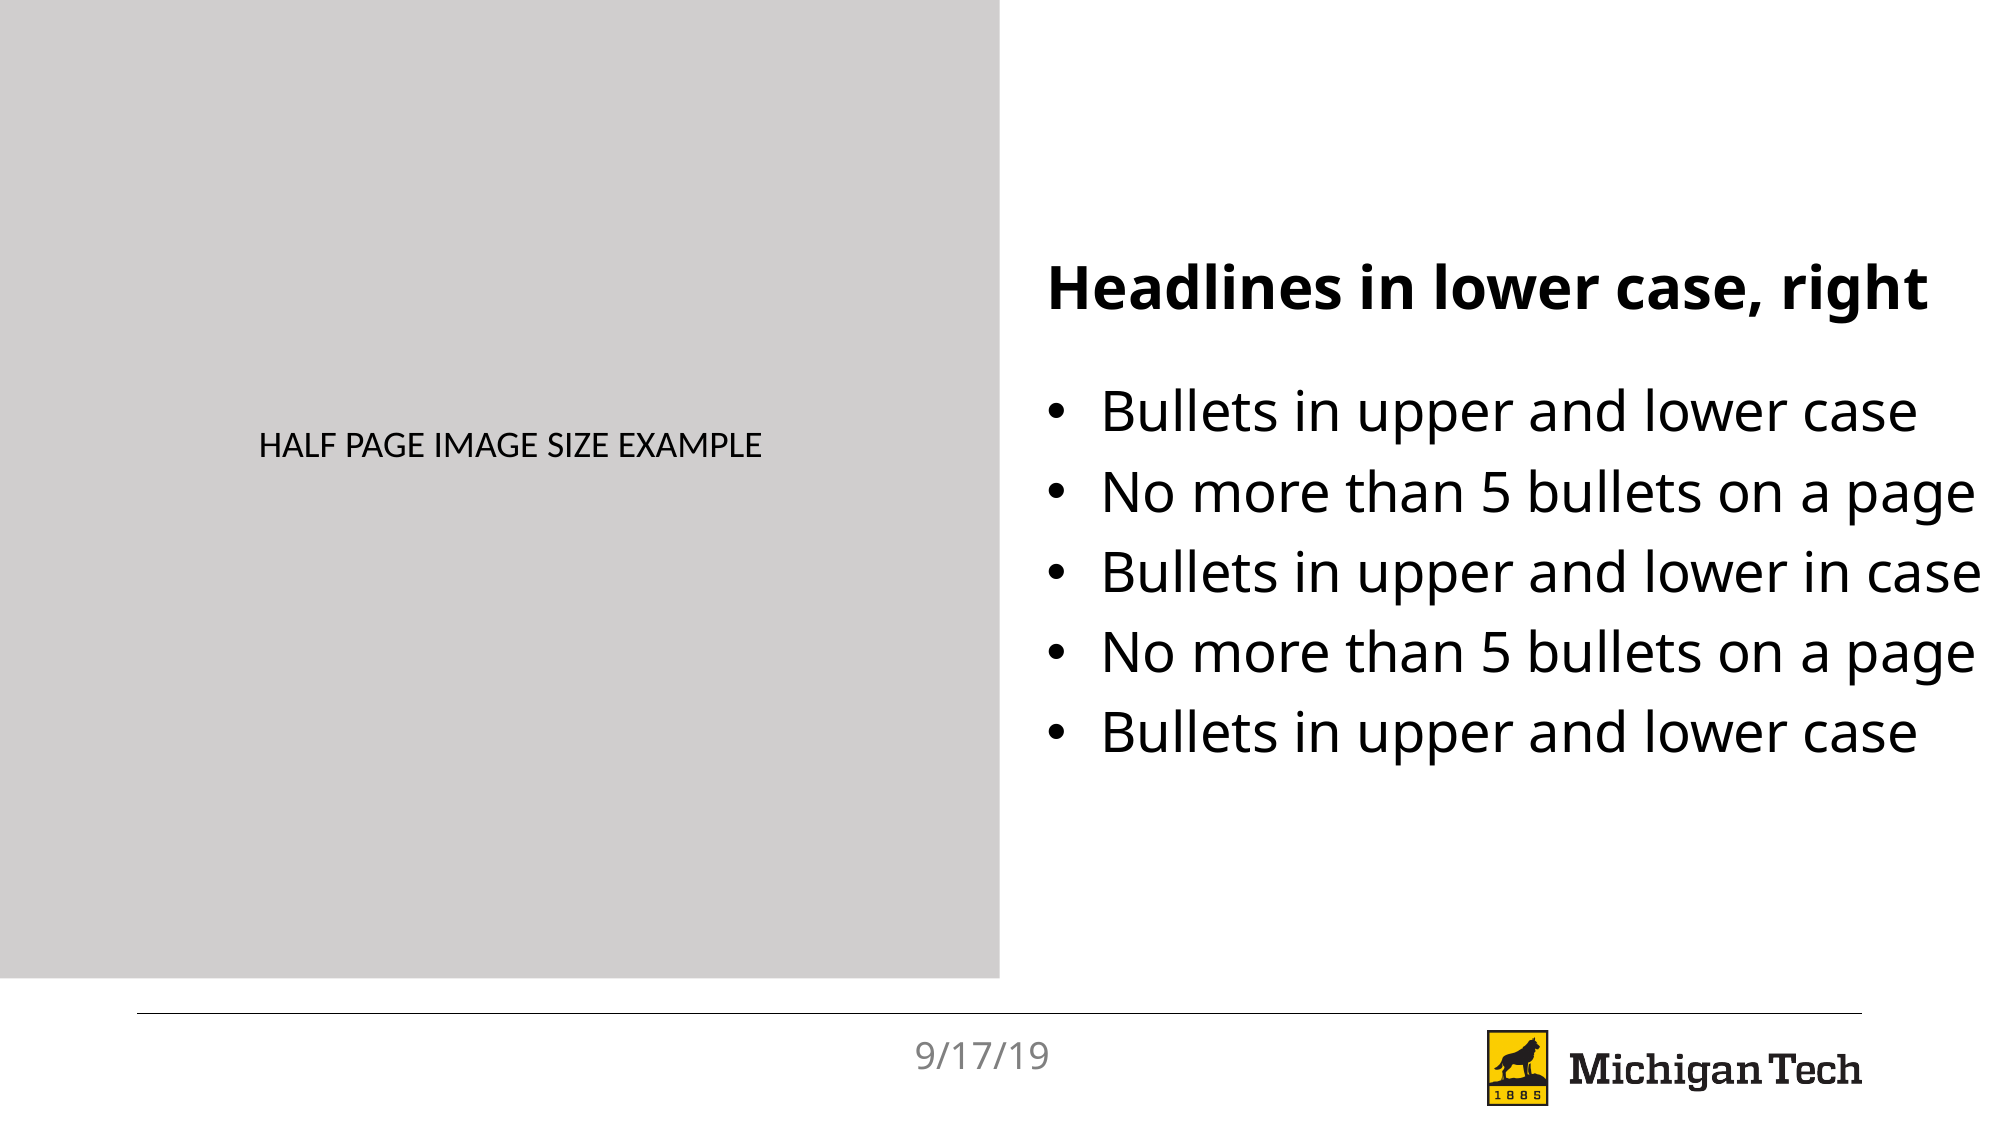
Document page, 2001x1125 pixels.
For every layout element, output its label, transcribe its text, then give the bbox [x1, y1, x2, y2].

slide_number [757, 1024, 1208, 1085]
subtitle Bullets in upper and lower case No more than 5 bullets on a page Bullets in upper and lower in case No more than 5 bullets on a page Bullets in upper and lower case [1031, 376, 2000, 951]
text_box [0, 0, 1000, 979]
text_box HALF PAGE IMAGE SIZE EXAMPLE [244, 412, 778, 473]
picture [1487, 1030, 1862, 1106]
title Headlines in lower case, right [1031, 210, 1976, 330]
